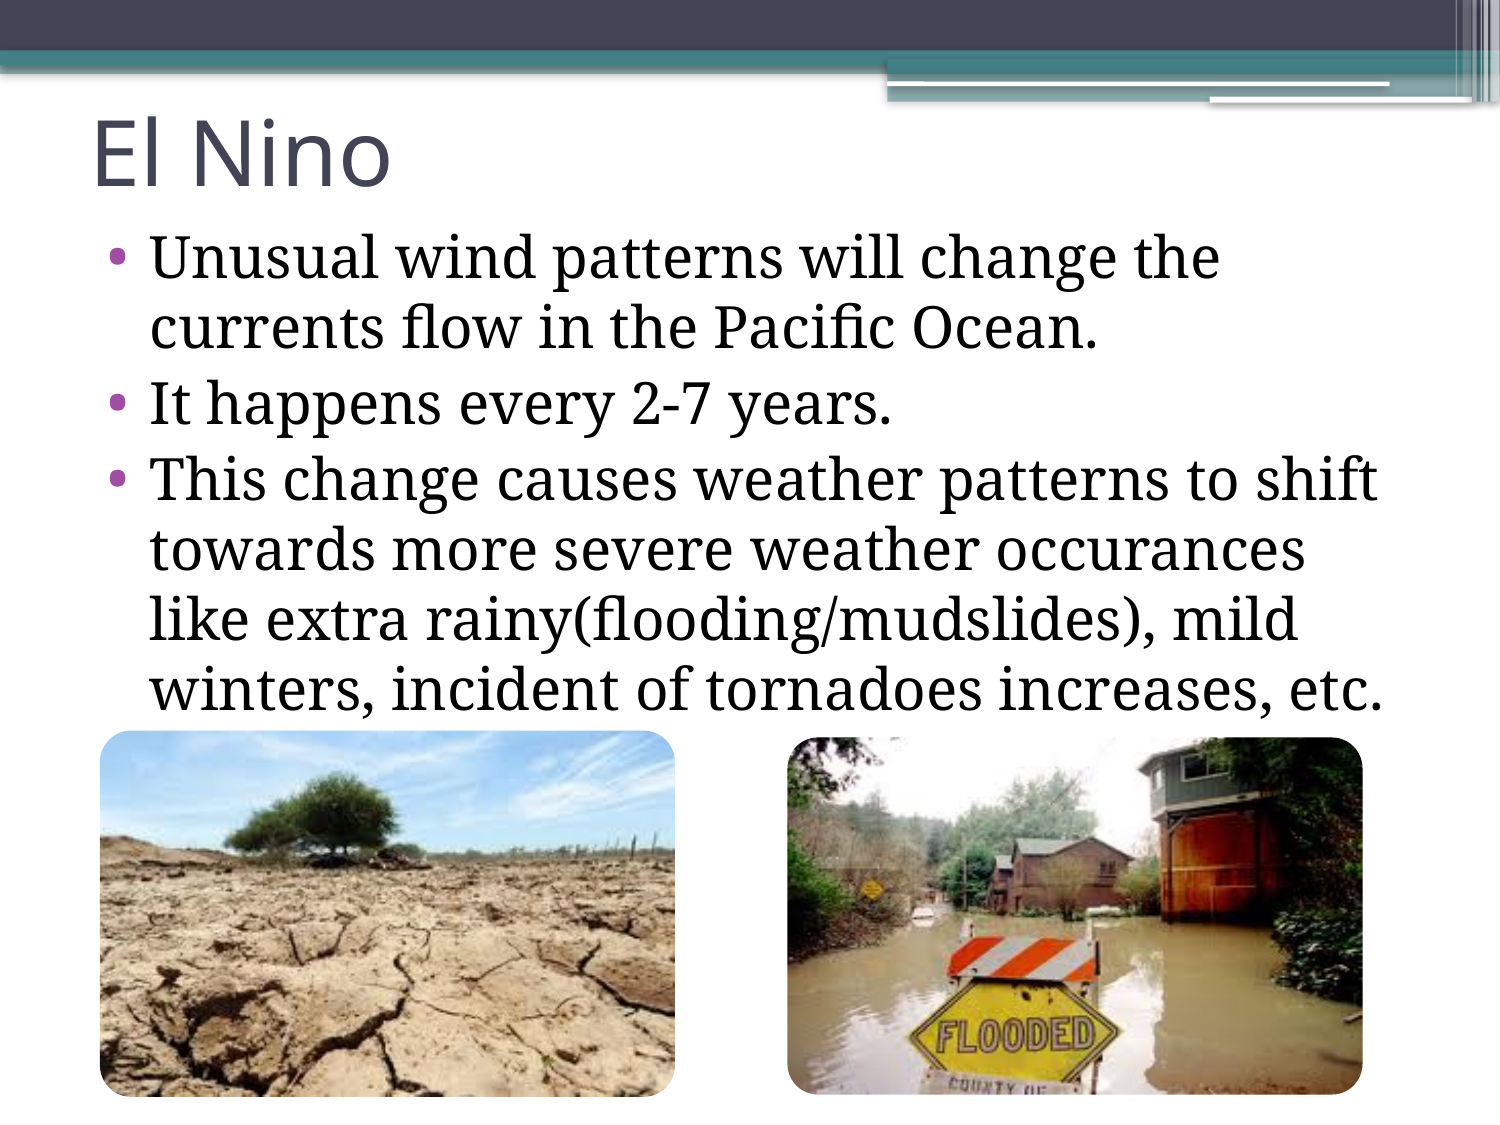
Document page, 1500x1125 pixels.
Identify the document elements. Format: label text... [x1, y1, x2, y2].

picture [99, 730, 676, 1098]
list Unusual wind patterns will change the currents flow in the Pacific Ocean. It happens every 2-7 years. This change causes weather patterns to shift towards more severe weather occurances like extra rainy(flooding/mudslides), mild winters, incident of tornadoes increases, etc. [75, 212, 1425, 1041]
title El Nino [75, 62, 1425, 212]
picture [787, 737, 1363, 1095]
